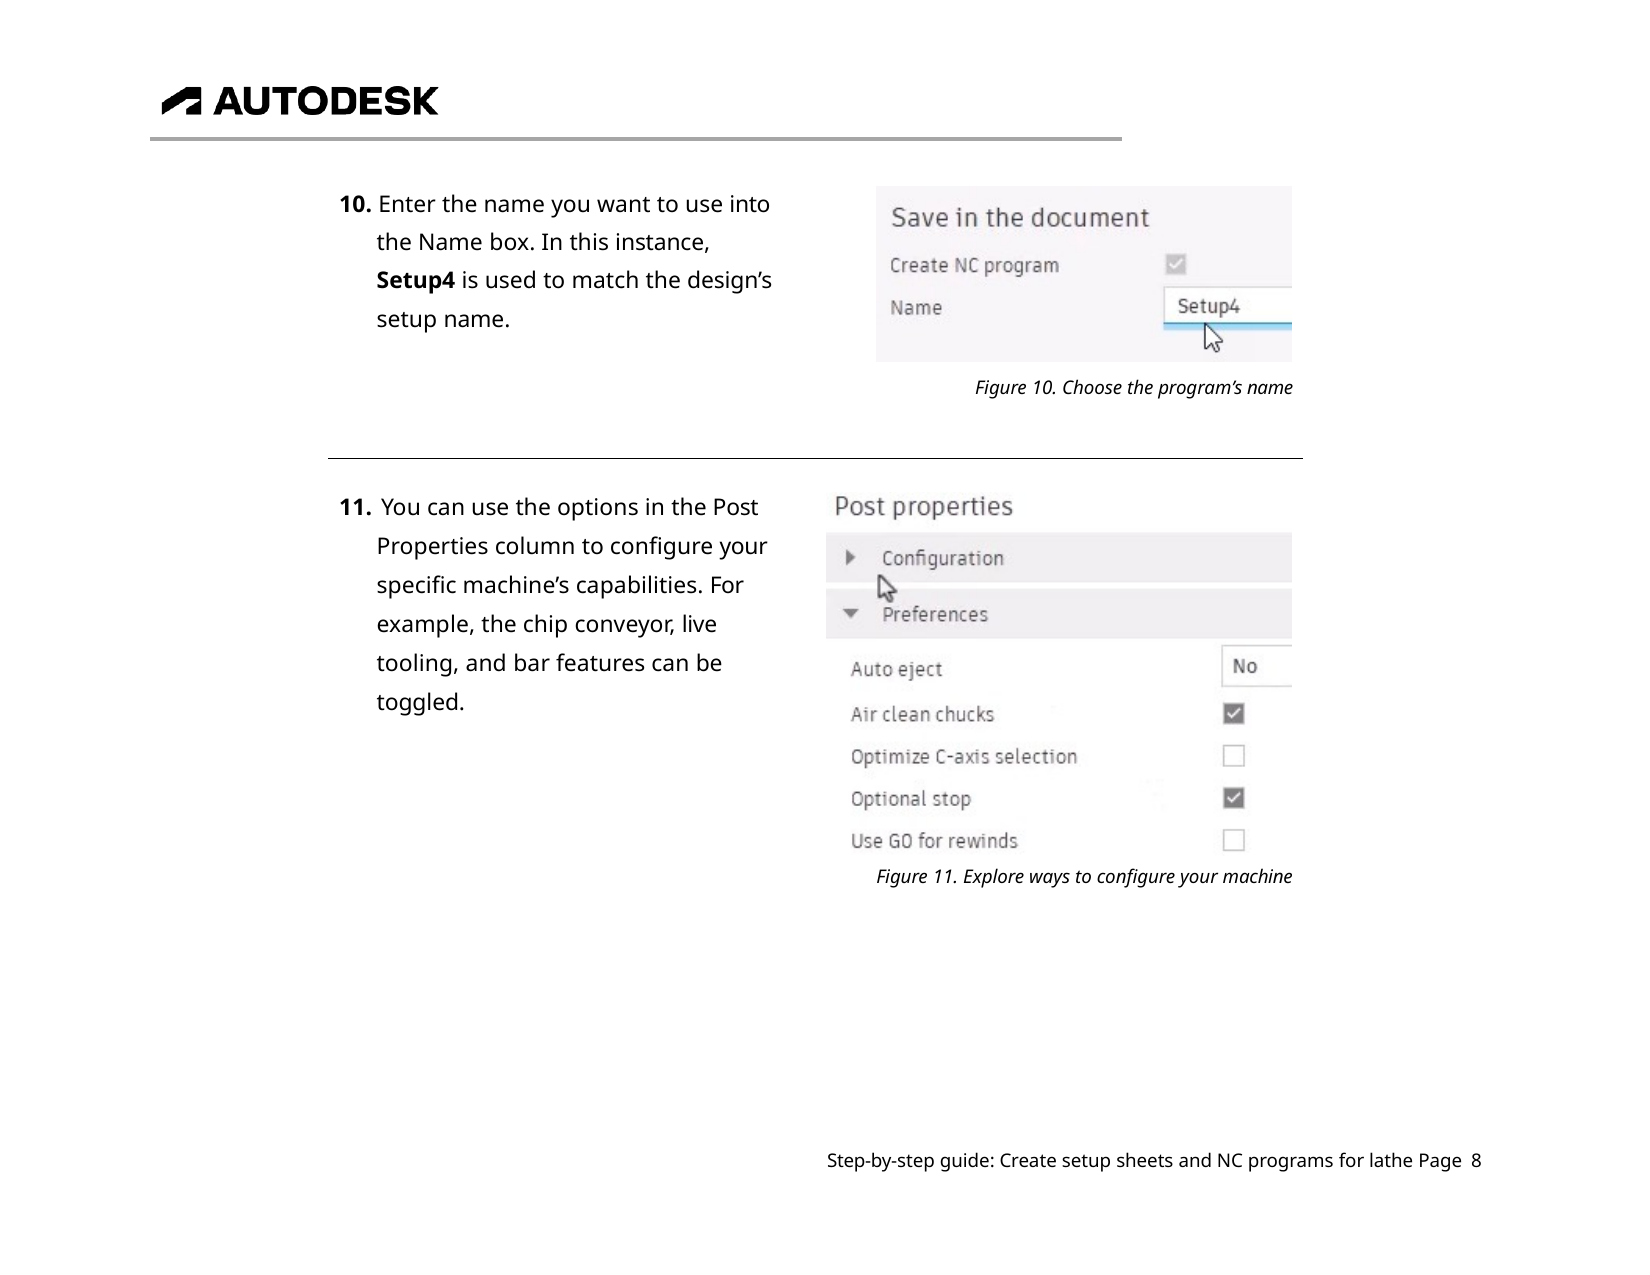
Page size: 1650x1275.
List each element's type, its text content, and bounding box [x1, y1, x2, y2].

picture [875, 186, 1292, 362]
picture [825, 491, 1292, 857]
table_header 10. Enter the name you want to use into the Name box. In this instance, Setup4 is used to match the design’s setup name. [328, 187, 799, 458]
picture [161, 86, 439, 115]
slide_number Step-by-step guide: Create setup sheets and NC programs for lathe Page 10 [825, 1145, 1509, 1275]
table_header Figure 10. Choose the program’s name [799, 187, 1303, 458]
table_cell Figure 11. Explore ways to configure your machine [799, 459, 1303, 903]
table_cell 11. You can use the options in the Post Properties column to configure your specific machine’s capabilities. For example, the chip conveyor, live tooling, and bar features can be toggled. [328, 459, 799, 903]
